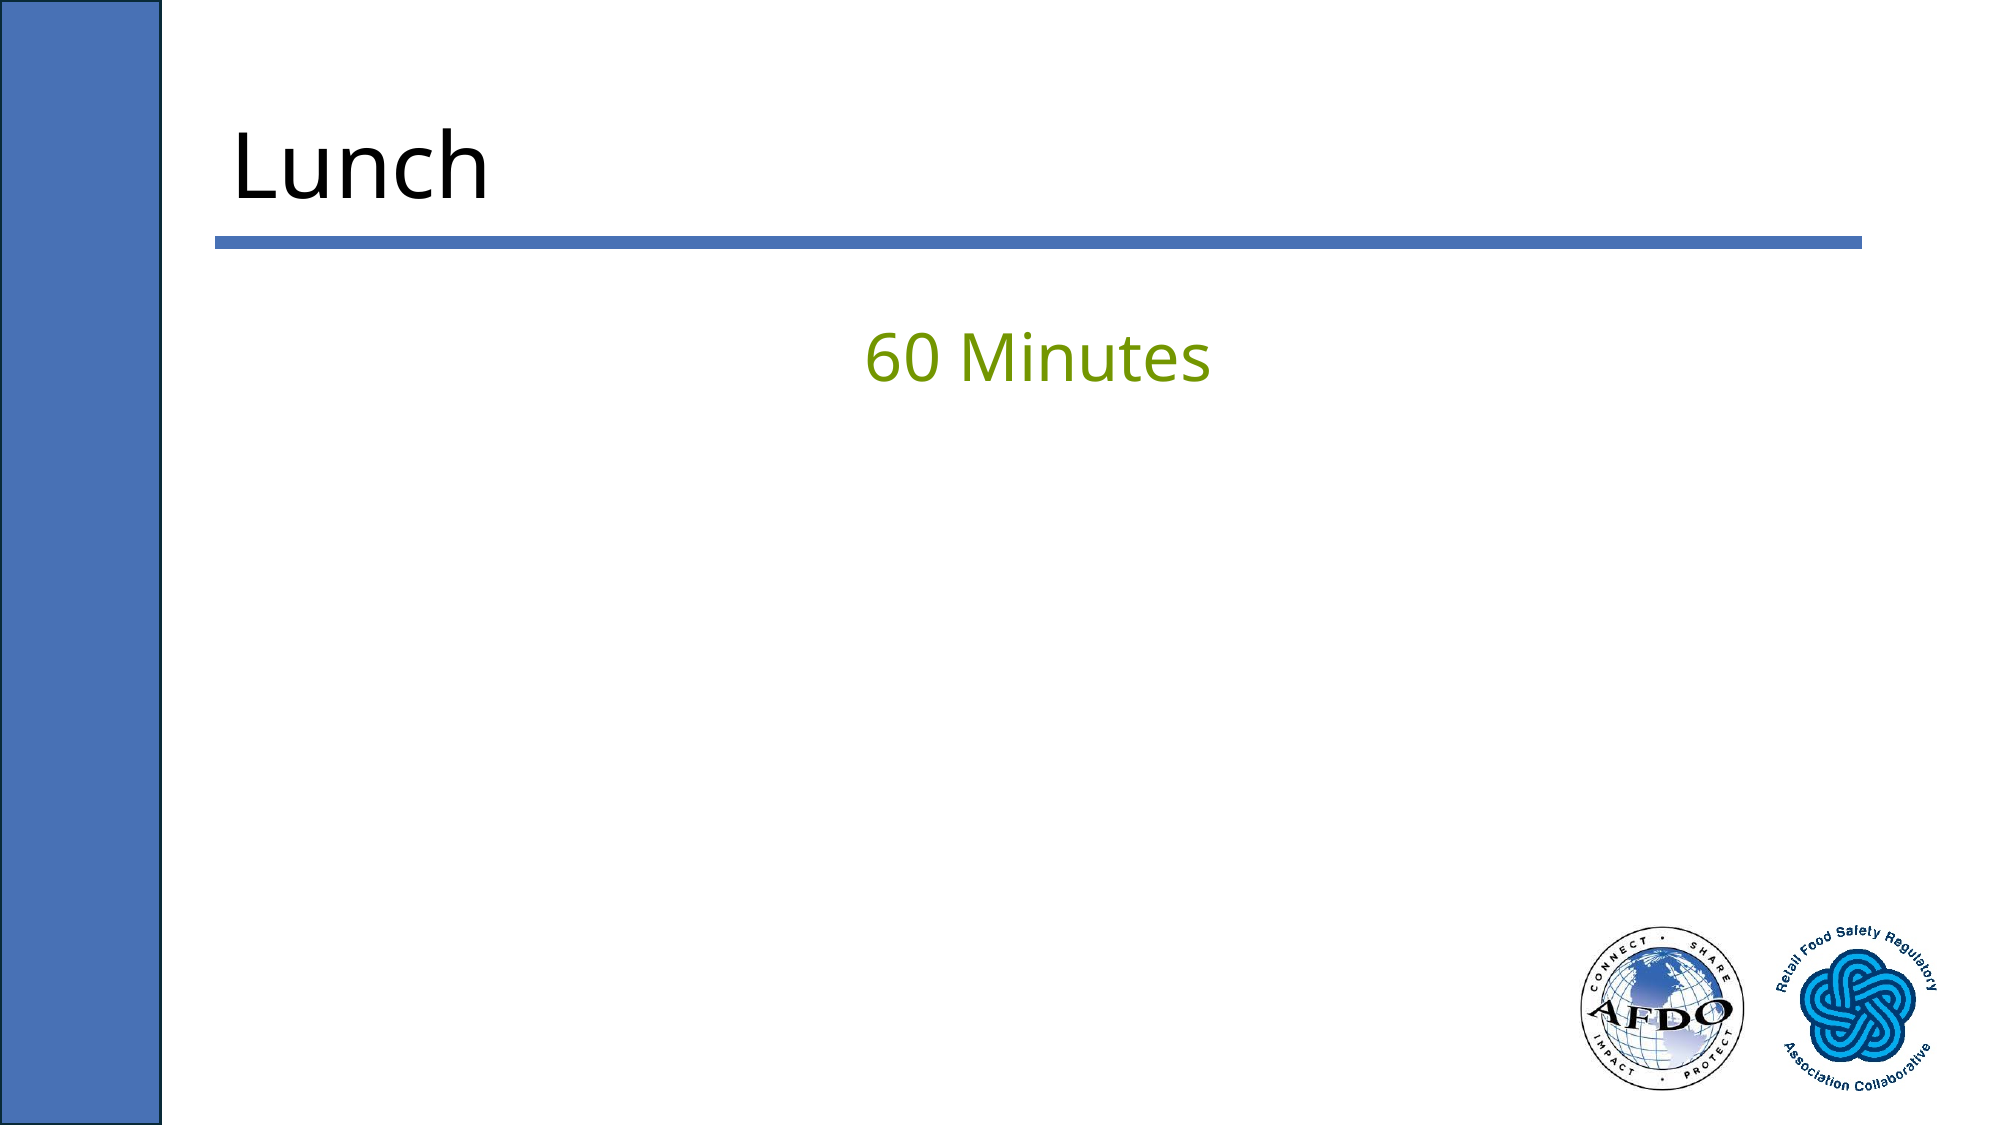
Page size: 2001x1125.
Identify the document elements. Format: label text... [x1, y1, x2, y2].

list 60 Minutes [215, 306, 1863, 677]
picture [1579, 925, 1745, 1091]
title Lunch [215, 110, 1863, 227]
picture [1776, 925, 1937, 1091]
